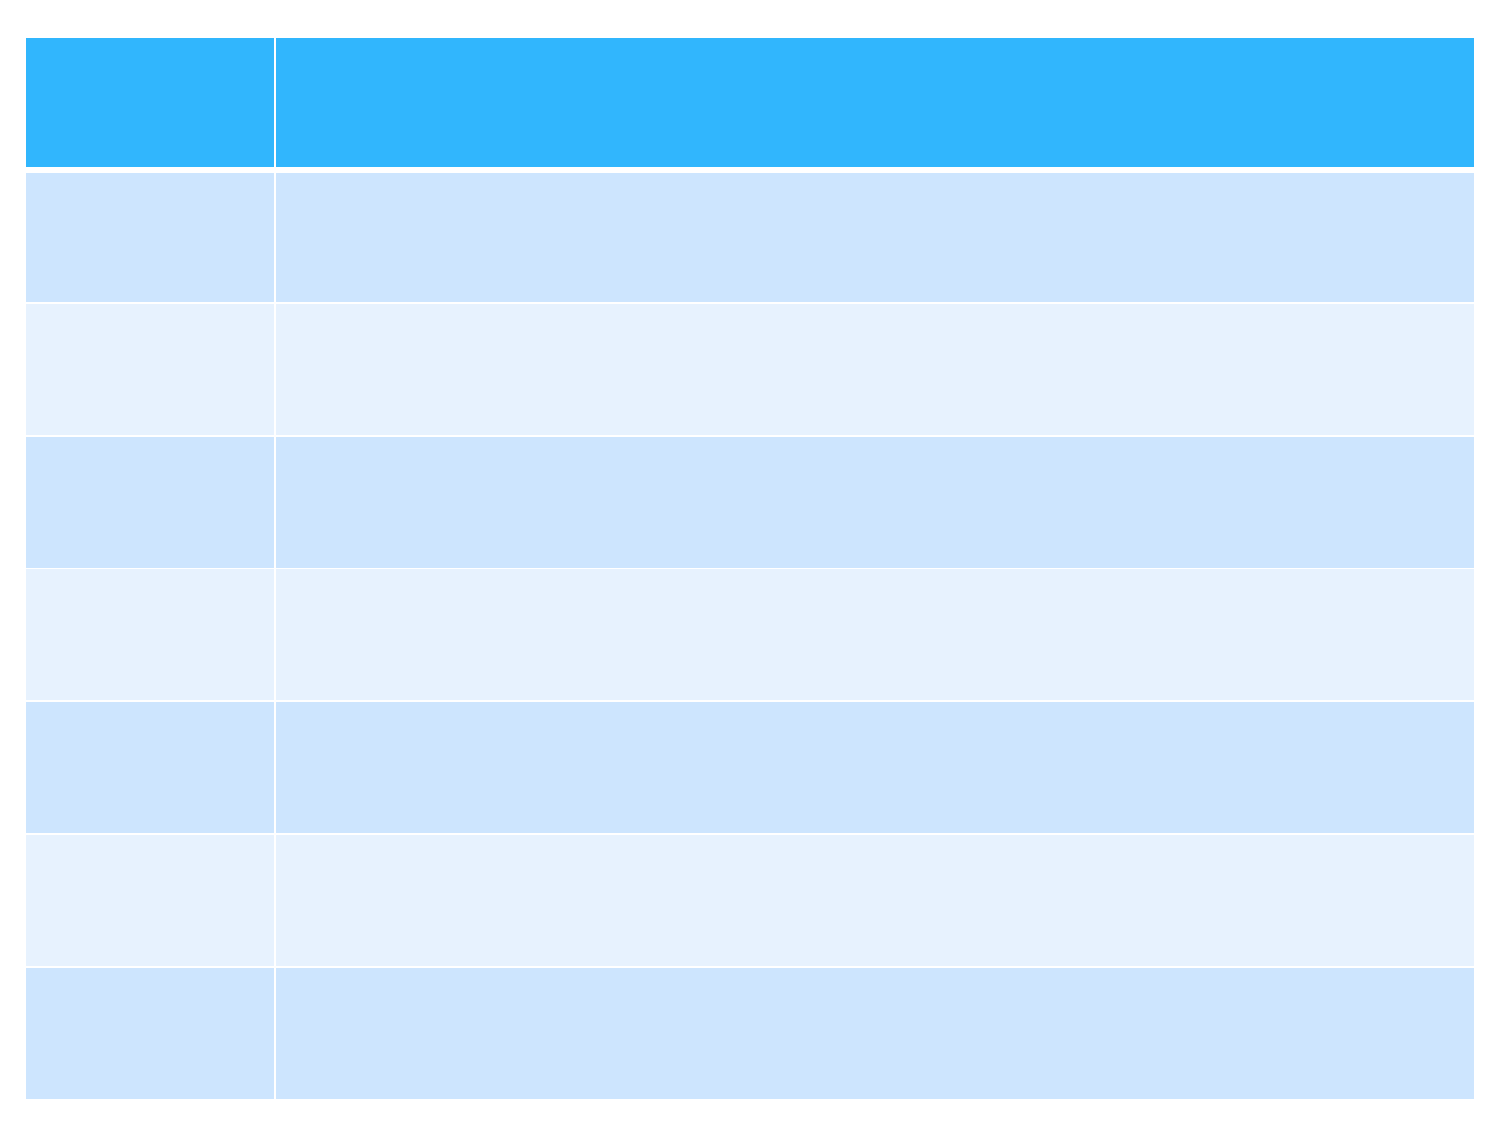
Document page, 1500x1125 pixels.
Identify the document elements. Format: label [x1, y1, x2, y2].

table_cell [26, 968, 274, 1099]
table_cell [276, 173, 1474, 302]
table_cell [26, 173, 274, 302]
table_cell [276, 304, 1474, 435]
table_cell [276, 835, 1474, 966]
table_cell [26, 702, 274, 833]
table_cell [26, 304, 274, 435]
table_cell [26, 835, 274, 966]
table_cell [26, 437, 274, 568]
table_cell [276, 437, 1474, 568]
table_cell [26, 569, 274, 700]
table_header [26, 38, 274, 167]
table_cell [276, 569, 1474, 700]
table_cell [276, 702, 1474, 833]
table_cell [276, 968, 1474, 1099]
table_header [276, 38, 1474, 167]
